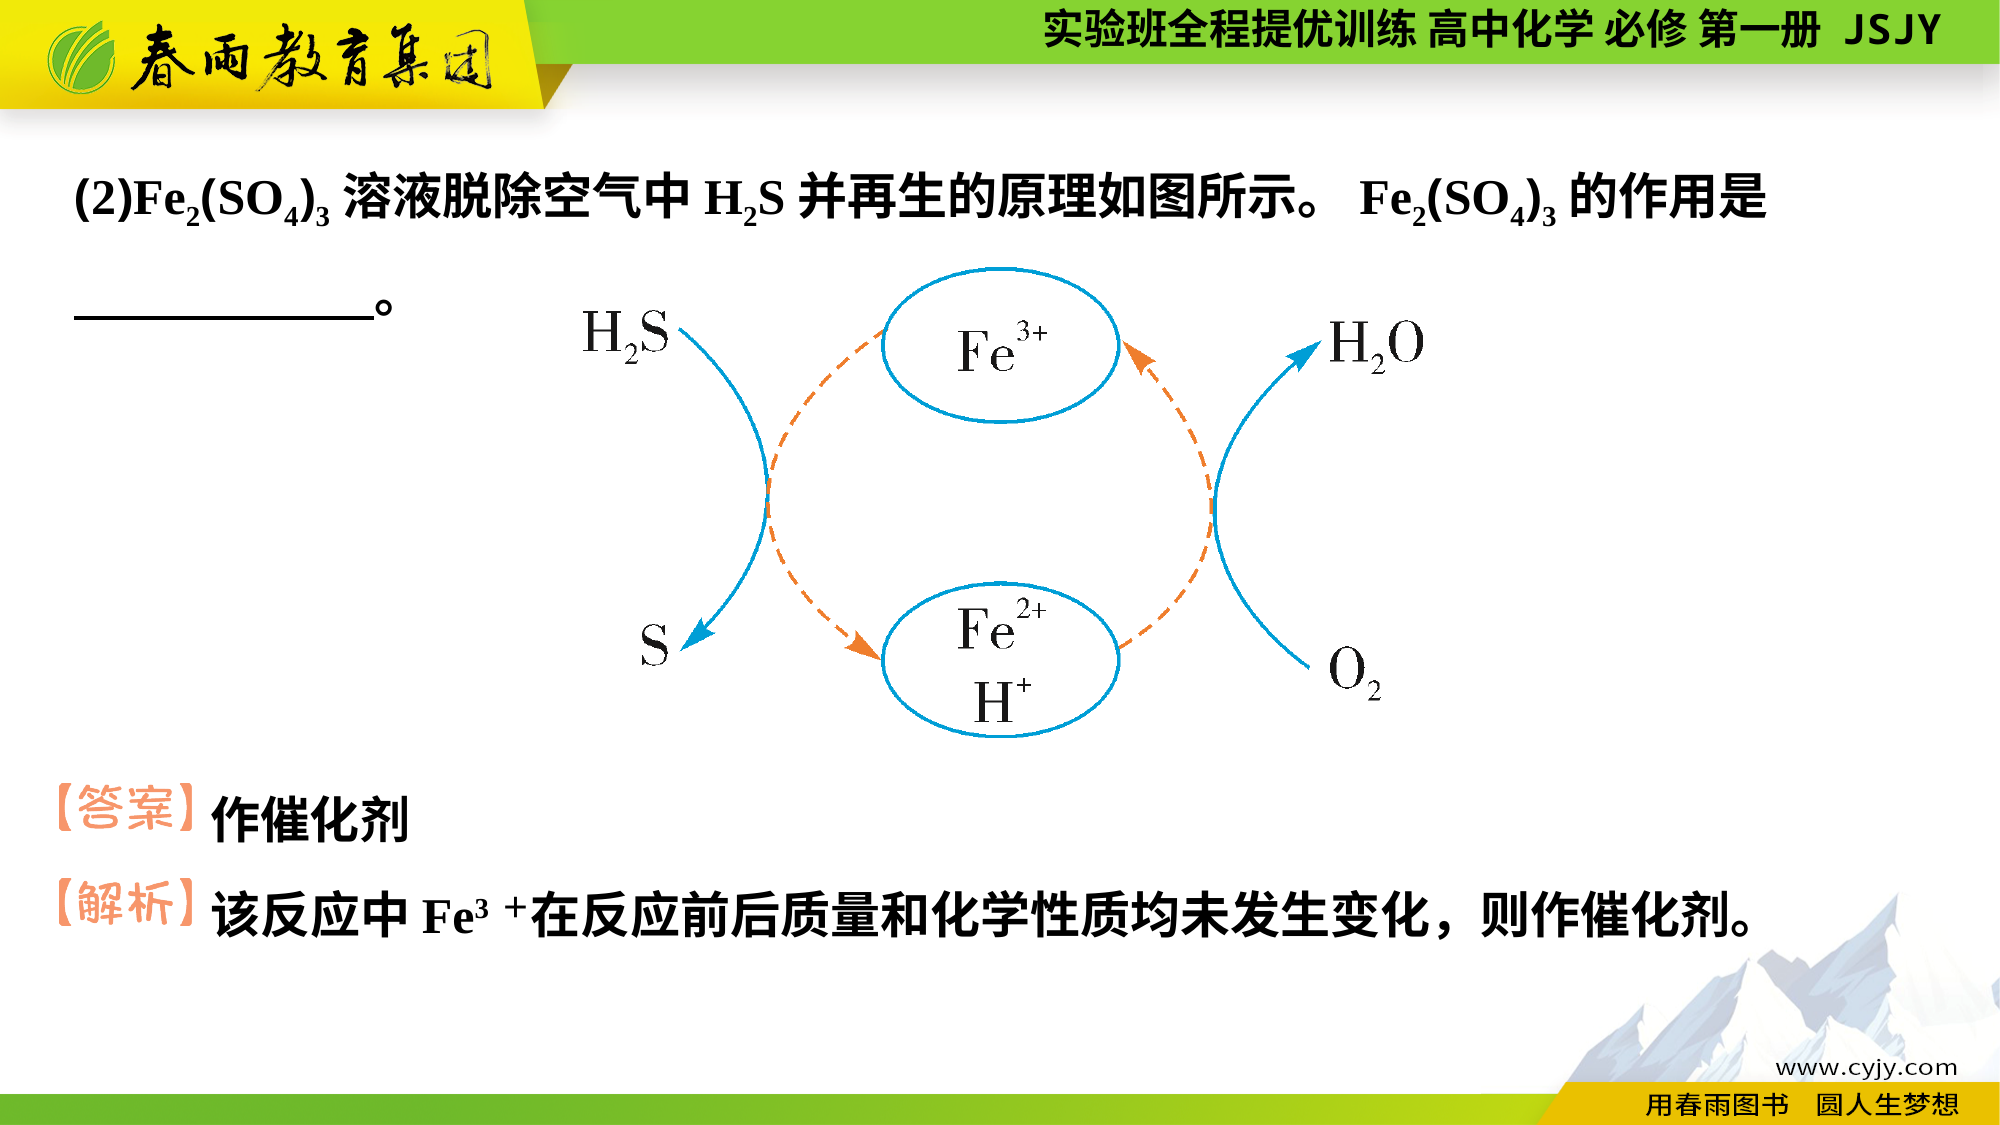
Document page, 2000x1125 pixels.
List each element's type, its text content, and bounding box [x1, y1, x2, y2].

list (2)Fe2(SO4)3溶液脱除空气中H2S并再生的原理如图所示。Fe2(SO4)3的作用是 。 [59, 122, 1944, 308]
picture [0, 0, 2000, 1125]
text_box 作催化剂 [59, 751, 1944, 845]
text_box 该反应中Fe3＋在反应前后质量和化学性质均未发生变化，则作催化剂。 [59, 845, 1944, 951]
